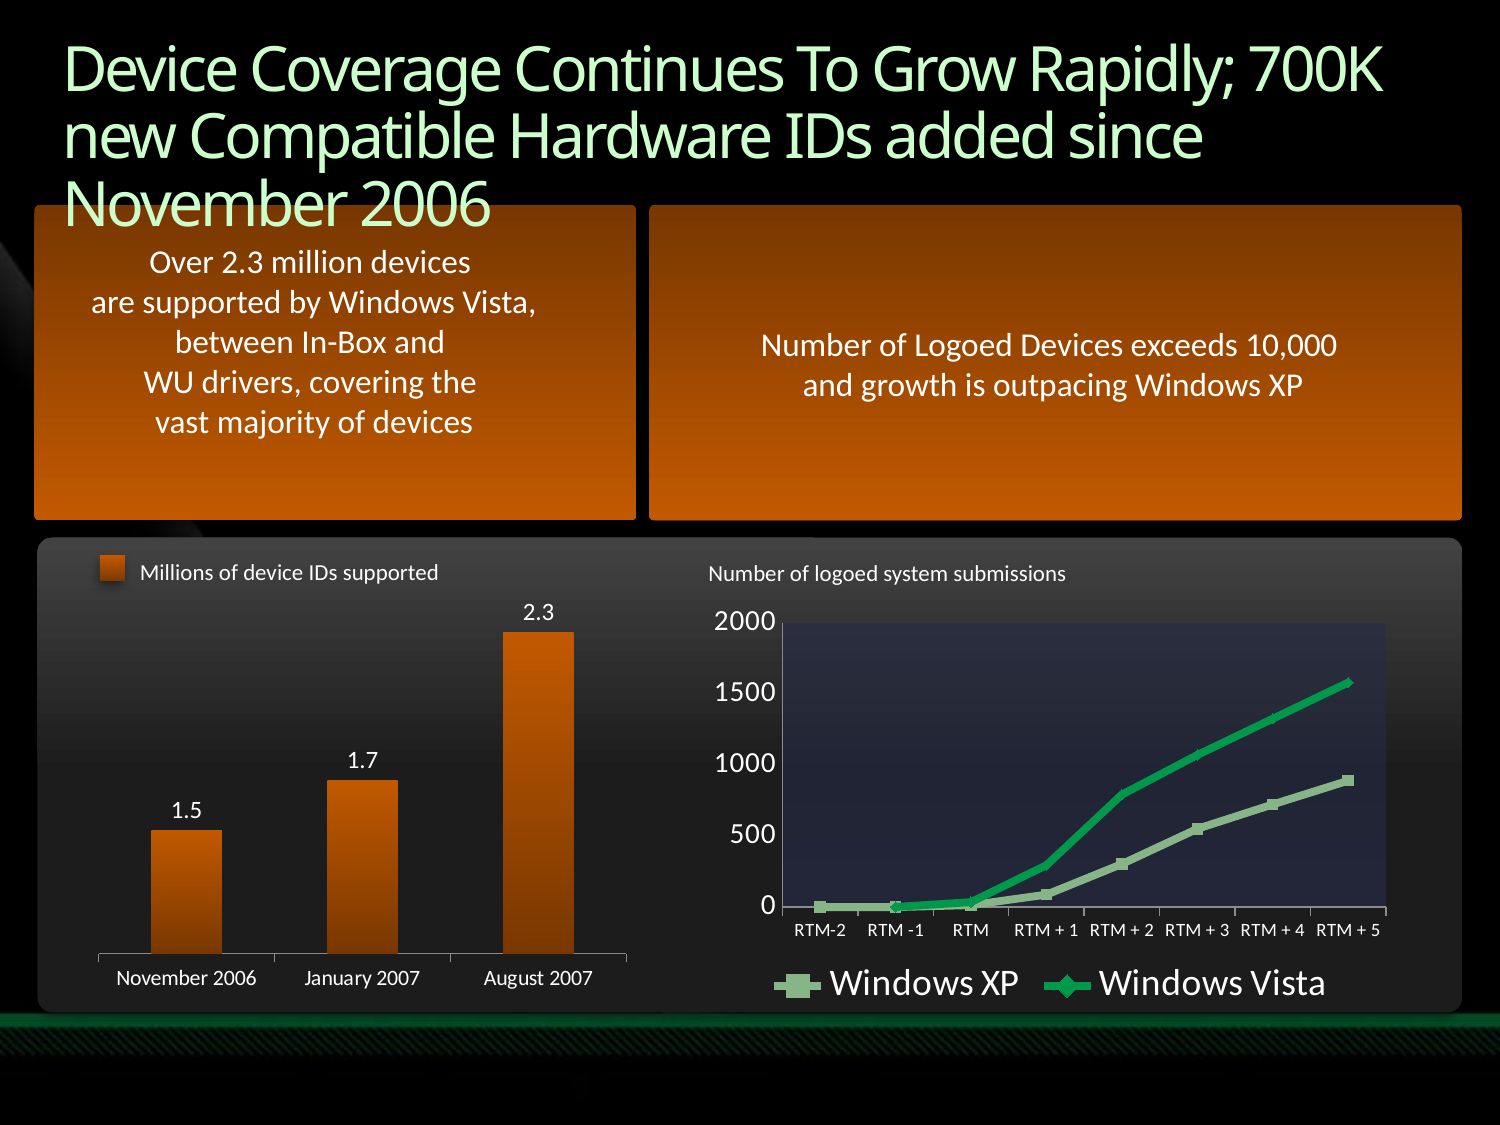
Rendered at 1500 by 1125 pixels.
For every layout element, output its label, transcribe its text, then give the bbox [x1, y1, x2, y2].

text_box [37, 537, 1463, 1013]
text_box Number of Logoed Devices exceeds 10,000 and growth is outpacing Windows XP [678, 316, 1429, 411]
chart [699, 599, 1401, 1013]
text_box [34, 204, 637, 521]
title Device Coverage Continues To Grow Rapidly; 700K new Compatible Hardware IDs added since November 2006 [62, 37, 1438, 174]
text_box Millions of device IDs supported [125, 549, 525, 593]
text_box Over 2.3 million devices are supported by Windows Vista, between In-Box and WU drivers, covering the vast majority of devices [49, 233, 579, 448]
text_box [649, 204, 1462, 521]
chart [87, 599, 638, 1001]
text_box Number of logoed system submissions [693, 550, 1244, 593]
text_box [99, 555, 125, 581]
picture [0, 0, 1500, 1125]
